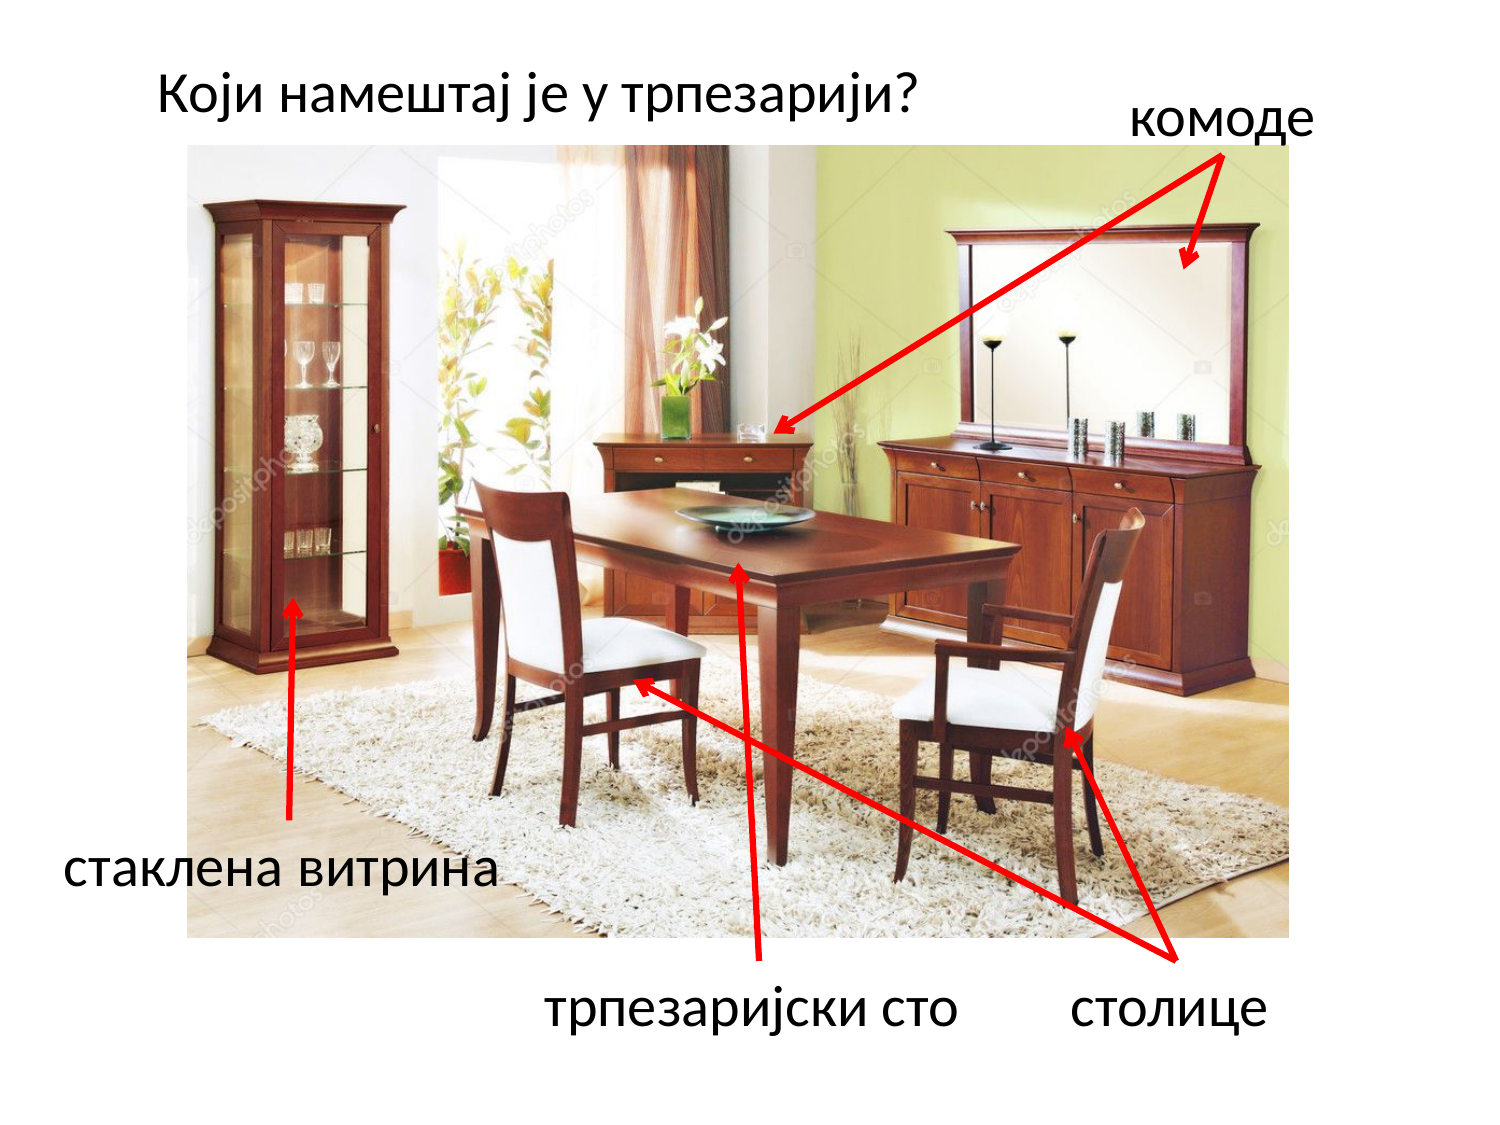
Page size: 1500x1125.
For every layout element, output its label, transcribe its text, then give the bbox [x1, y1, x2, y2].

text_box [549, 751, 758, 773]
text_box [1146, 193, 1260, 233]
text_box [858, 70, 1137, 520]
text_box Који намештај је у трпезарији? [143, 46, 937, 132]
text_box комоде [1138, 70, 1331, 156]
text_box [1049, 788, 1239, 899]
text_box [179, 706, 403, 712]
picture [187, 145, 1290, 938]
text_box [763, 548, 1046, 1093]
text_box столице [1055, 960, 1297, 1046]
text_box стаклена витрина [49, 820, 182, 906]
text_box трпезаријски сто [530, 960, 758, 1046]
